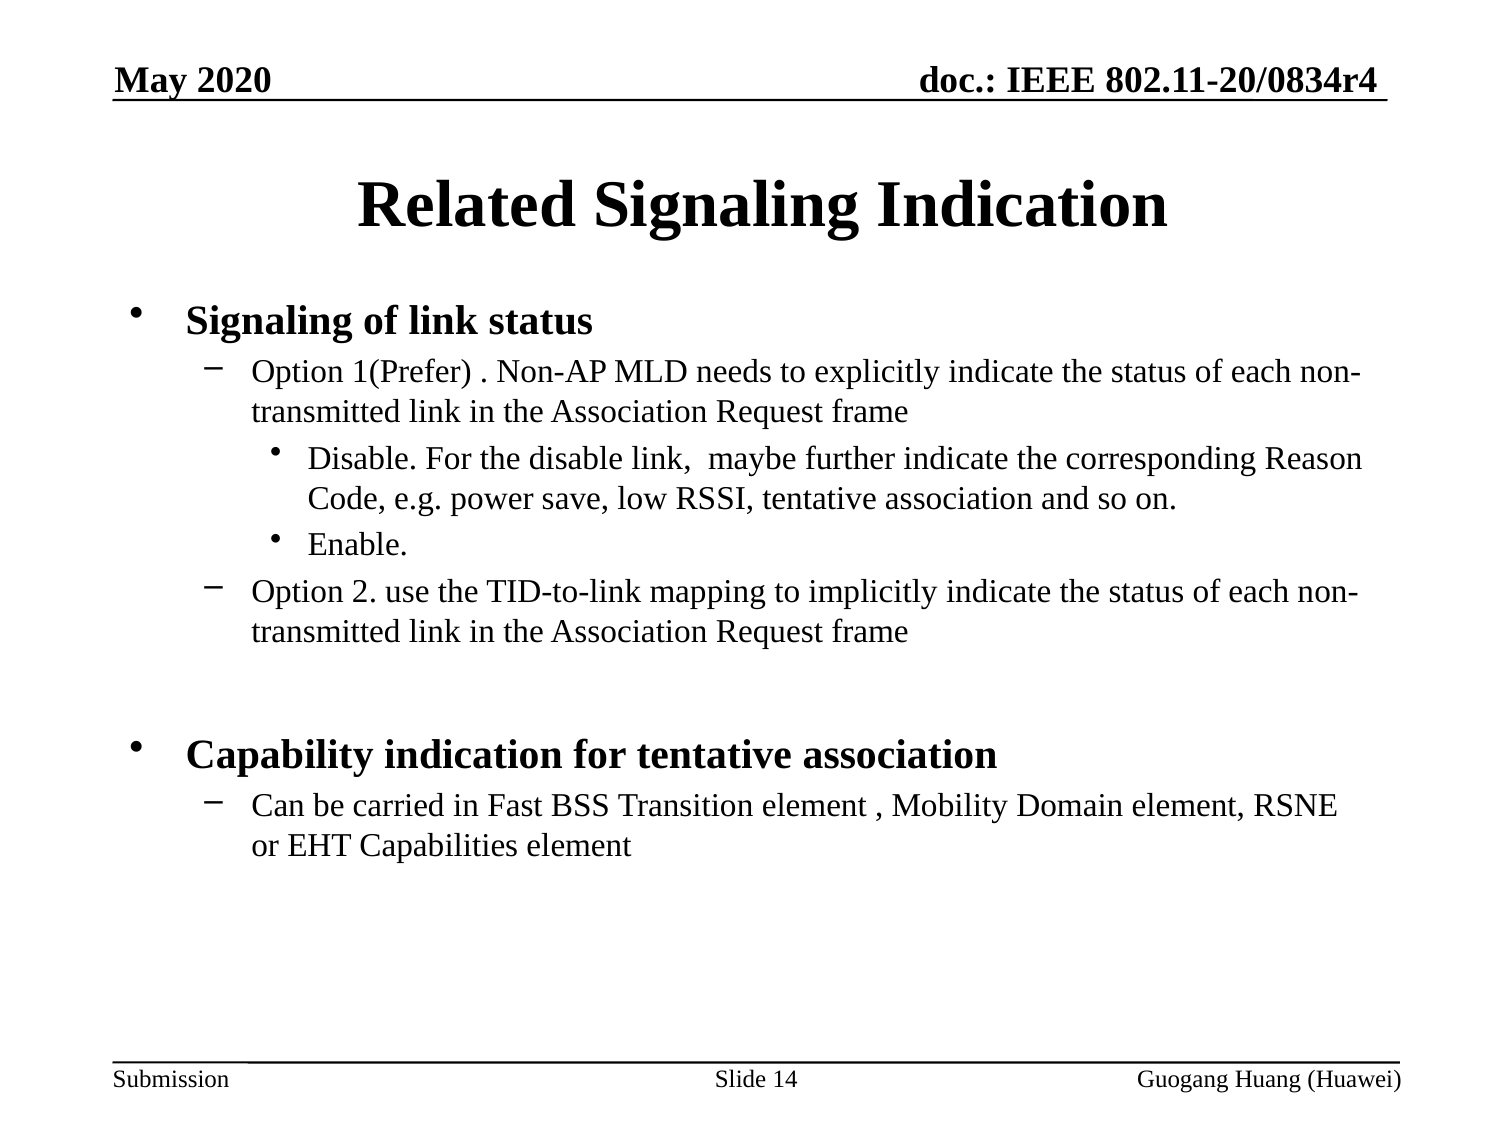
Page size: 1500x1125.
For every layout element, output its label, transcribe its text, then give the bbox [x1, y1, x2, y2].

list Signaling of link status Option 1(Prefer) . Non-AP MLD needs to explicitly indicate the status of each non-transmitted link in the Association Request frame Disable. For the disable link, maybe further indicate the corresponding Reason Code, e.g. power save, low RSSI, tentative association and so on. Enable. Option 2. use the TID-to-link mapping to implicitly indicate the status of each non-transmitted link in the Association Request frame Capability indication for tentative association Can be carried in Fast BSS Transition element , Mobility Domain element, RSNE or EHT Capabilities element [114, 285, 1390, 1050]
slide_number Slide 14 [712, 1061, 800, 1093]
footer Guogang Huang (Huawei) [1133, 1061, 1402, 1093]
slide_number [114, 54, 274, 101]
text_box Related Signaling Indication [126, 112, 1402, 288]
